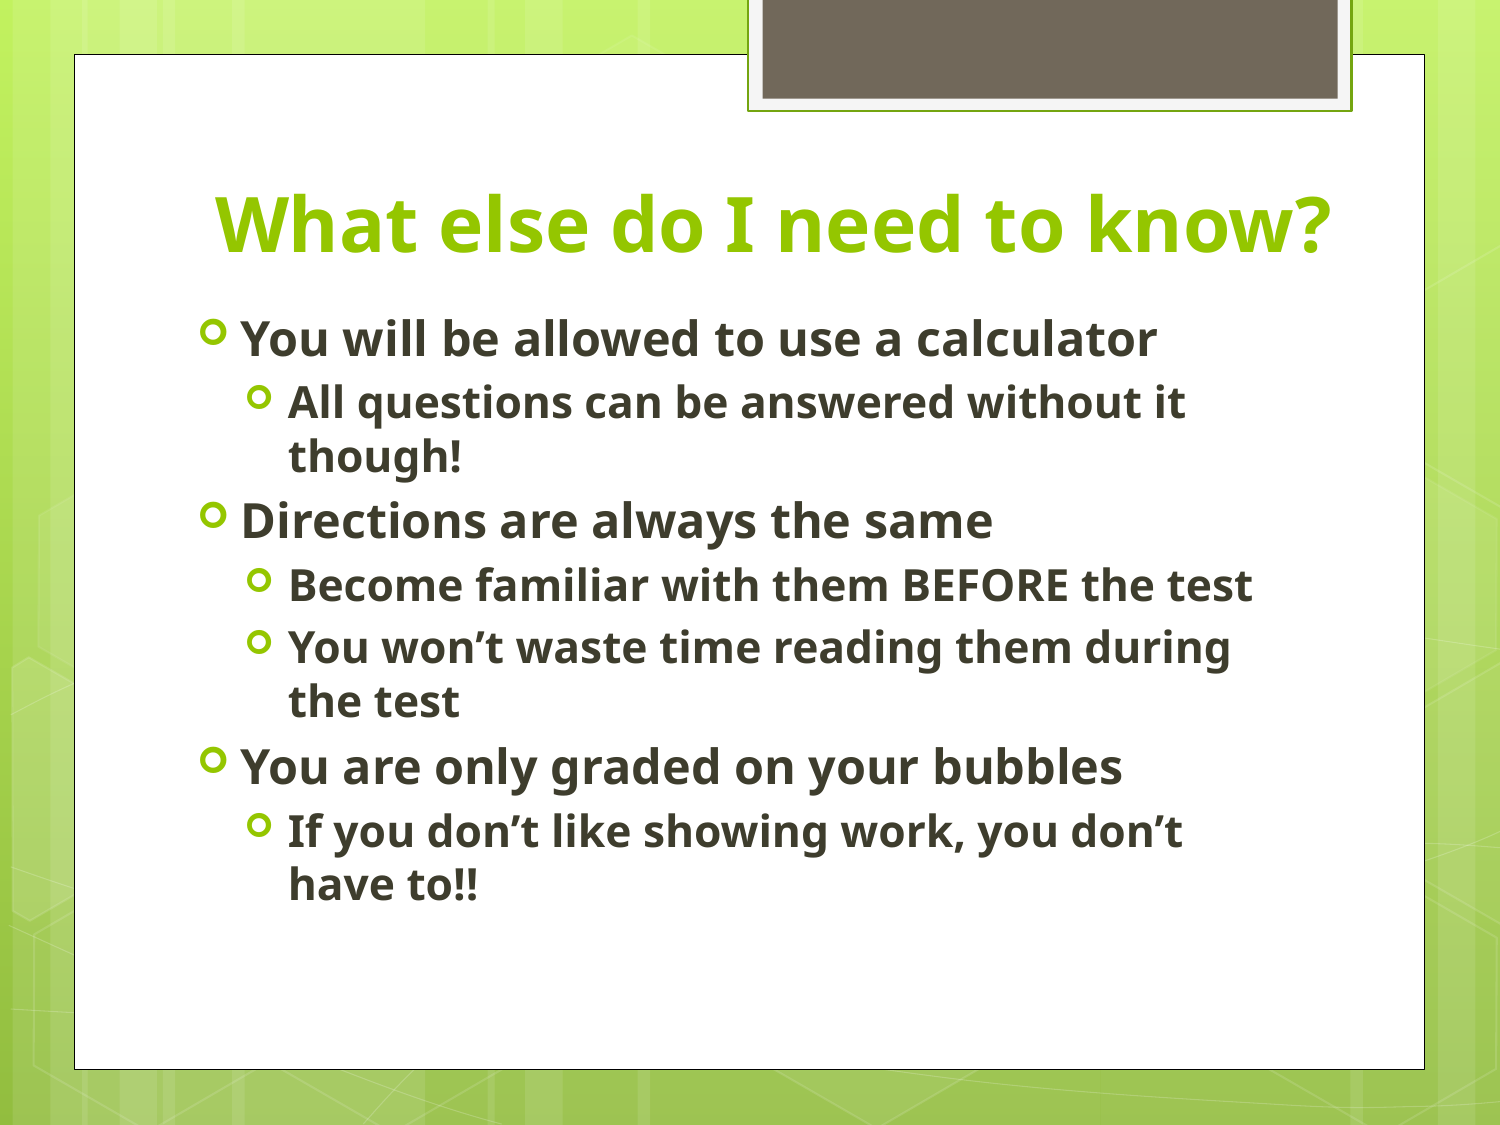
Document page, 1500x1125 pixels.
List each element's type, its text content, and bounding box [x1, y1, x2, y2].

list You will be allowed to use a calculator All questions can be answered without it though! Directions are always the same Become familiar with them BEFORE the test You won’t waste time reading them during the test You are only graded on your bubbles If you don’t like showing work, you don’t have to!! [171, 299, 1283, 957]
title What else do I need to know? [200, 87, 1353, 275]
